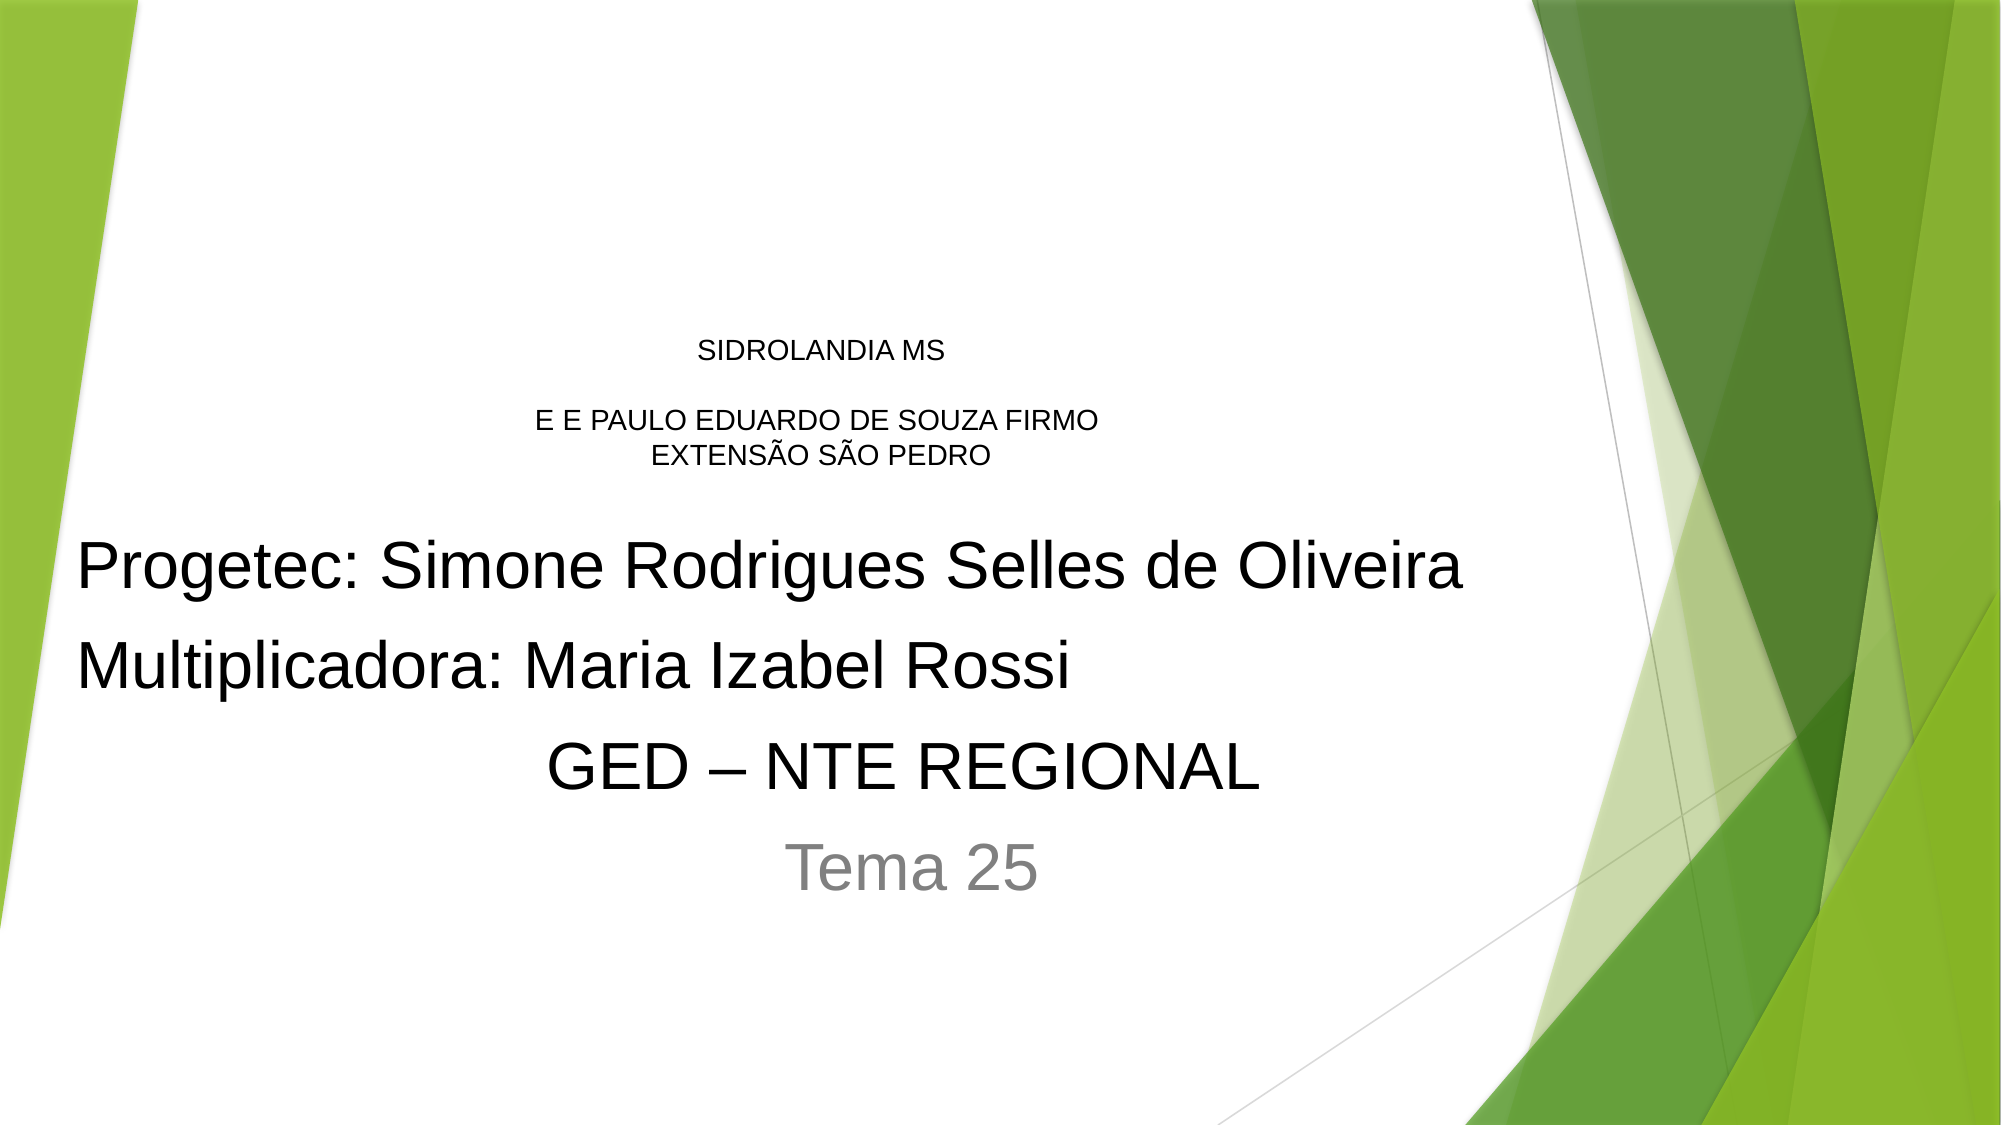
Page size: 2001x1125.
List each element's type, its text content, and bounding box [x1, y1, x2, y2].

subtitle Progetec: Simone Rodrigues Selles de Oliveira Multiplicadora: Maria Izabel Rossi GED – NTE REGIONAL Tema 25 [61, 514, 1763, 864]
title SIDROLANDIA MS E E PAULO EDUARDO DE SOUZA FIRMO EXTENSÃO SÃO PEDRO [59, 107, 1584, 515]
